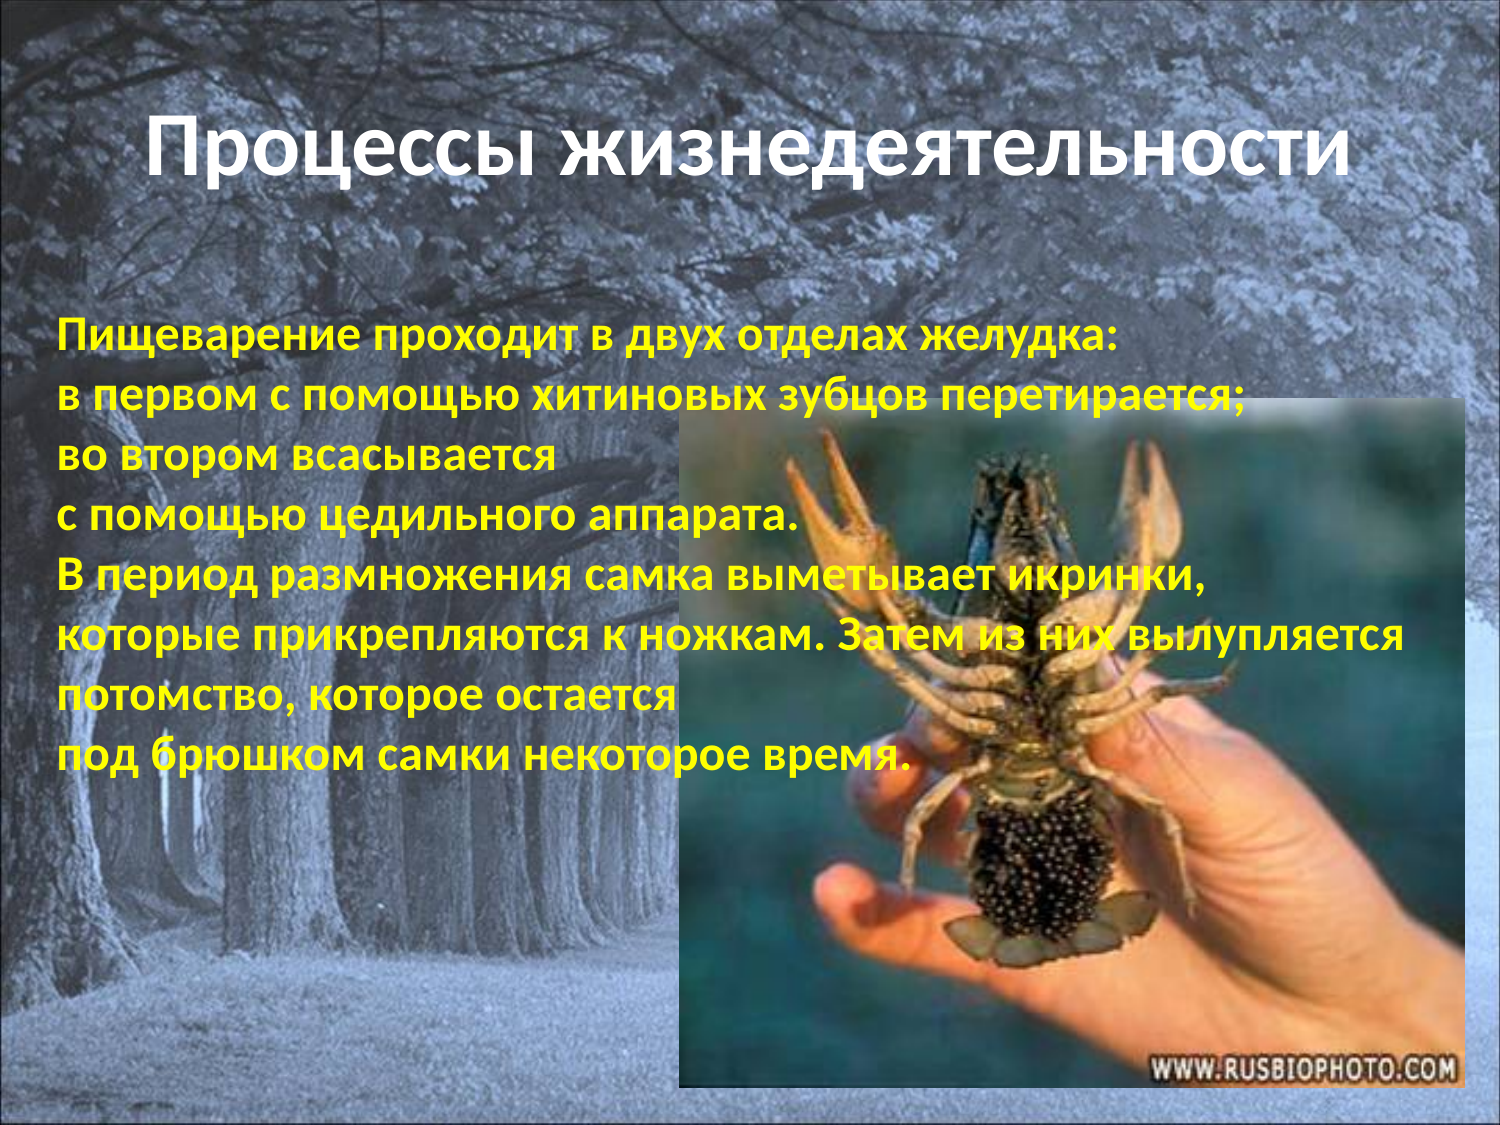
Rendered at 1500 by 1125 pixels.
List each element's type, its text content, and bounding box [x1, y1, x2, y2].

title Процессы жизнедеятельности [74, 44, 1426, 233]
picture [0, 0, 1500, 1125]
text_box Пищеварение проходит в двух отделах желудка: в первом с помощью хитиновых зубцов перетирается; во втором всасывается с помощью цедильного аппарата. В период размножения самка выметывает икринки, которые прикрепляются к ножкам. Затем из них вылупляется потомство, которое остается под брюшком самки некоторое время. [41, 292, 1432, 788]
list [679, 398, 1466, 1089]
